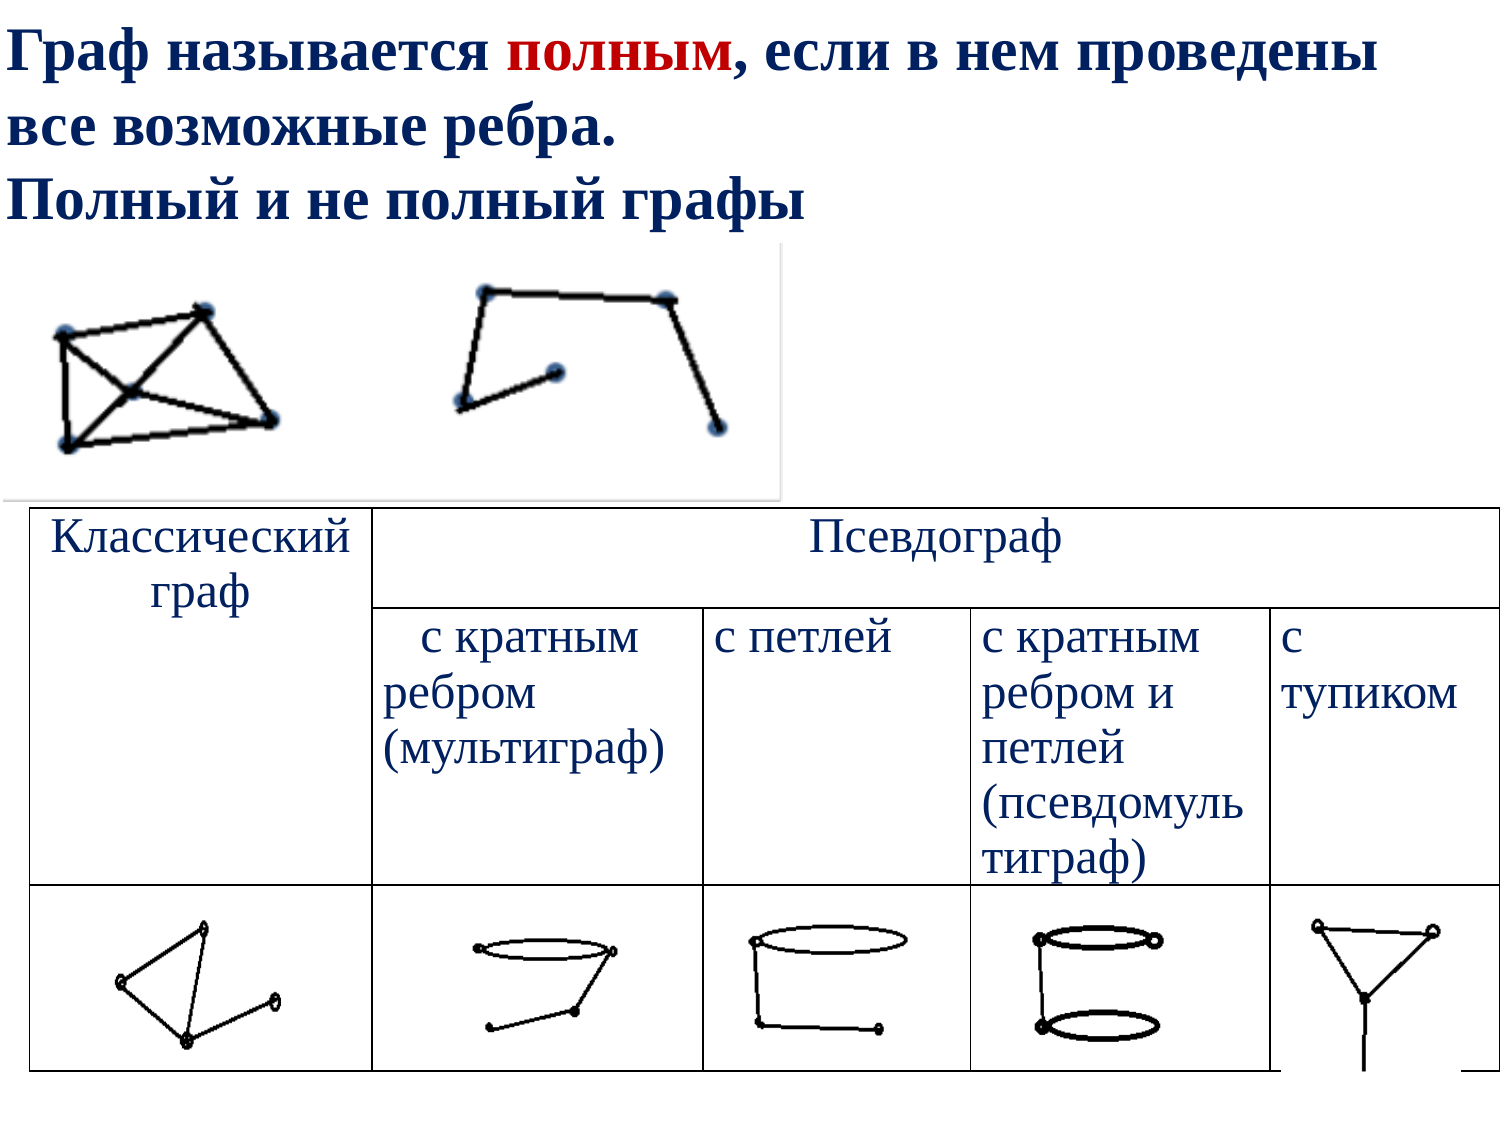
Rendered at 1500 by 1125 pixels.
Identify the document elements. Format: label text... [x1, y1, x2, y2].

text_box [1021, 916, 1181, 1058]
title Граф называется полным, если в нем проведены все возможные ребра. Полный и не полный графы [0, 0, 1492, 507]
table_cell [1271, 886, 1499, 1070]
table_cell с кратным ребром (мультиграф) [373, 609, 702, 884]
table_cell [704, 886, 970, 1070]
table_header Псевдограф [373, 509, 1499, 607]
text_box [454, 916, 639, 1051]
table_cell с петлей [704, 609, 970, 884]
title Граф называется полным, если в нем проведены все возможные ребра. Полный и не полный графы [0, 511, 1492, 1125]
table_cell [30, 886, 371, 1070]
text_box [1281, 904, 1461, 1088]
table_cell с кратным ребром и петлей (псевдомультиграф) [971, 609, 1269, 884]
picture [2, 243, 783, 504]
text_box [726, 916, 925, 1058]
table_header Классический граф [30, 513, 371, 884]
table_cell [971, 886, 1269, 1070]
table_cell [373, 886, 702, 1070]
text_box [100, 904, 297, 1057]
table_cell с тупиком [1271, 609, 1499, 884]
